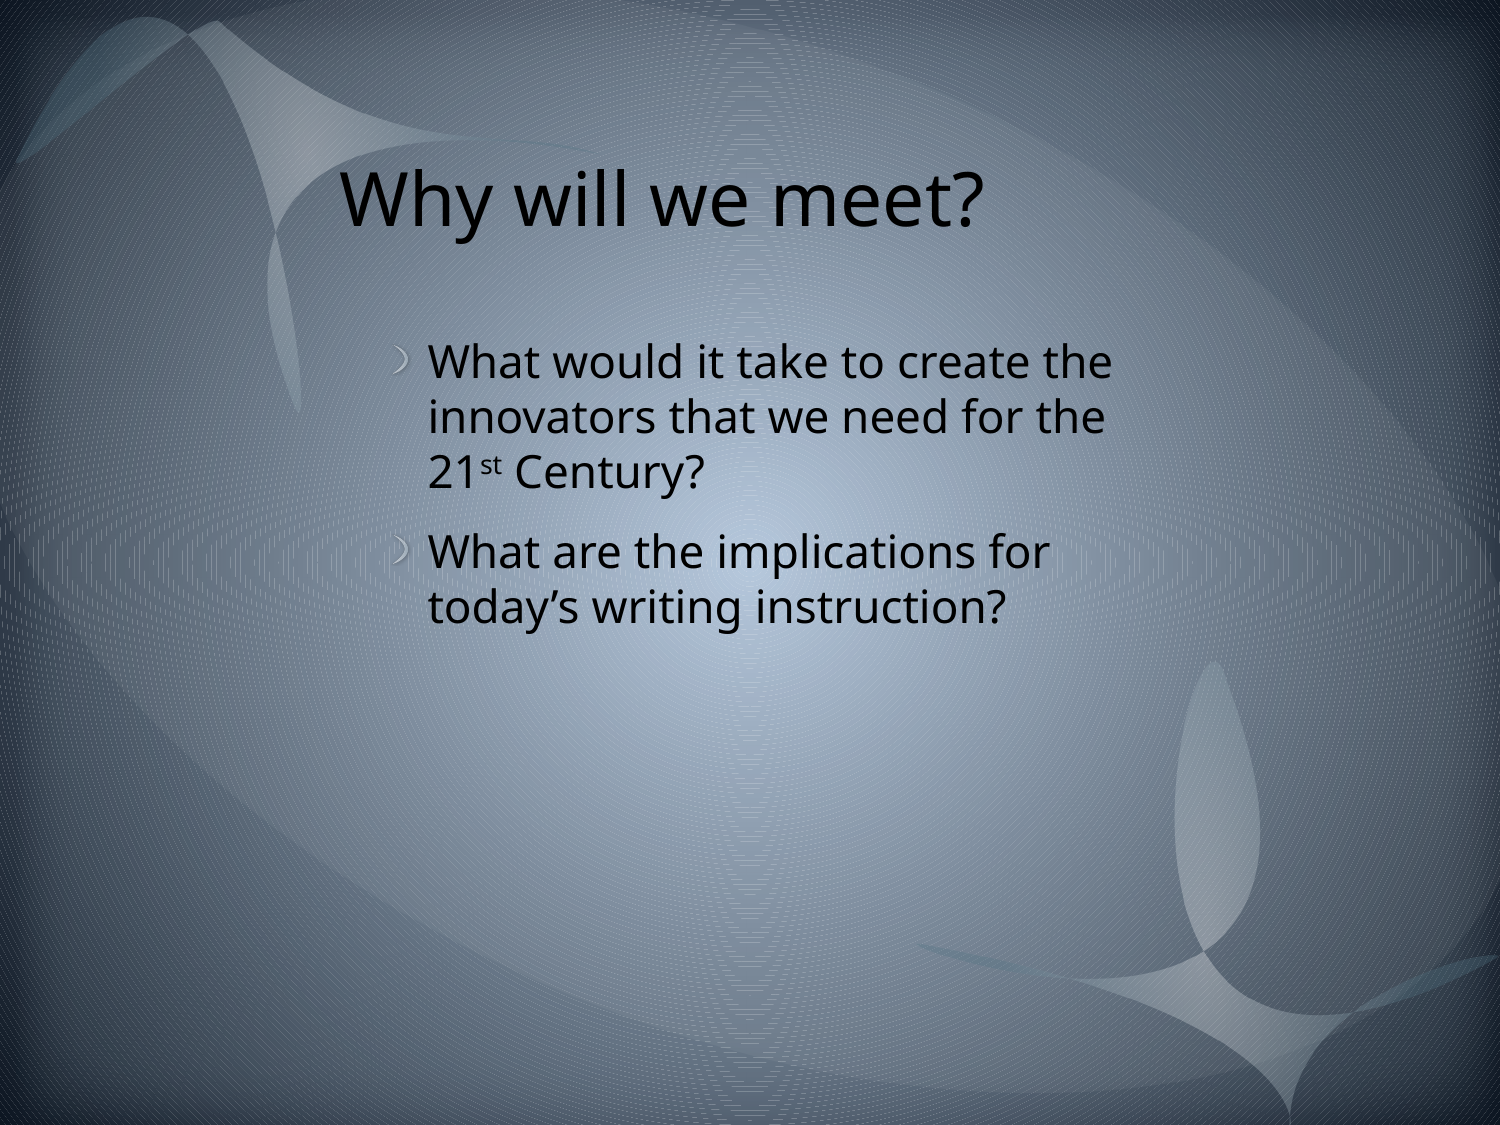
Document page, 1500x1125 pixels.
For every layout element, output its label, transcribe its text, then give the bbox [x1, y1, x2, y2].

picture [0, 0, 1500, 1125]
list What would it take to create the innovators that we need for the 21st Century? What are the implications for today’s writing instruction? [375, 324, 1198, 956]
title Why will we meet? [324, 129, 1197, 263]
